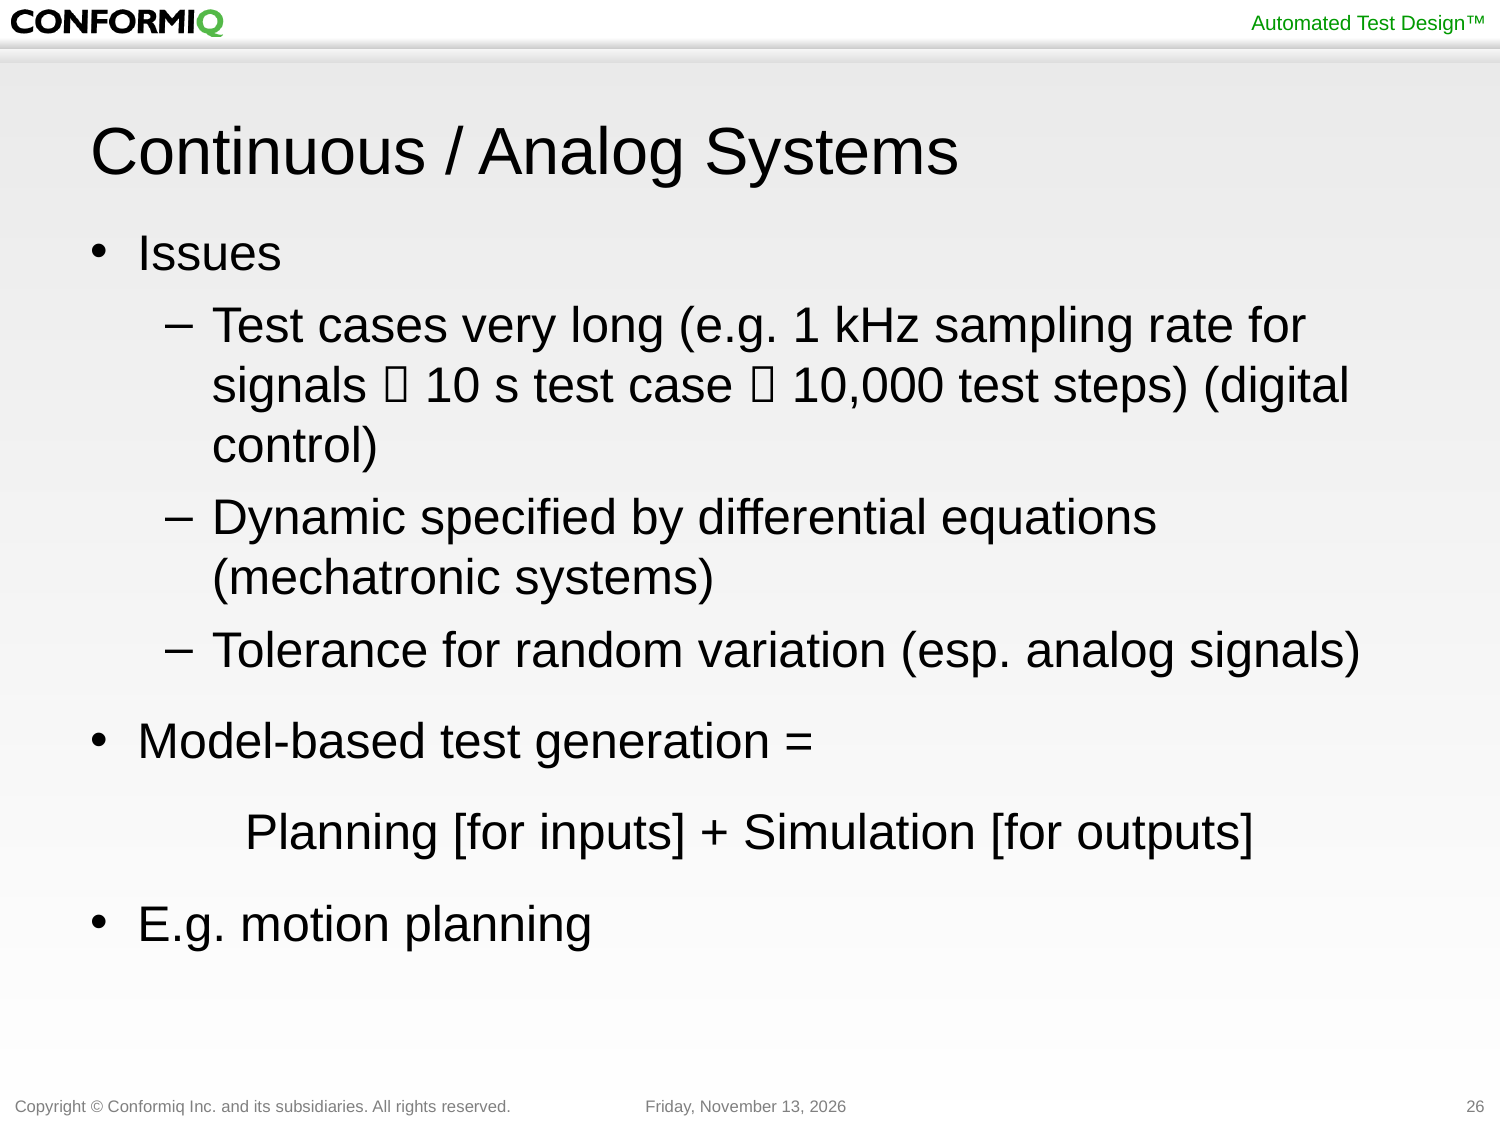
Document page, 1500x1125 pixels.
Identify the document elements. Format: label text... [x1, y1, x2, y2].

list Issues Test cases very long (e.g. 1 kHz sampling rate for signals  10 s test case  10,000 test steps) (digital control) Dynamic specified by differential equations (mechatronic systems) Tolerance for random variation (esp. analog signals) Model-based test generation = Planning [for inputs] + Simulation [for outputs] E.g. motion planning [75, 212, 1425, 1063]
picture [8, 4, 224, 37]
title Continuous / Analog Systems [75, 99, 1425, 200]
